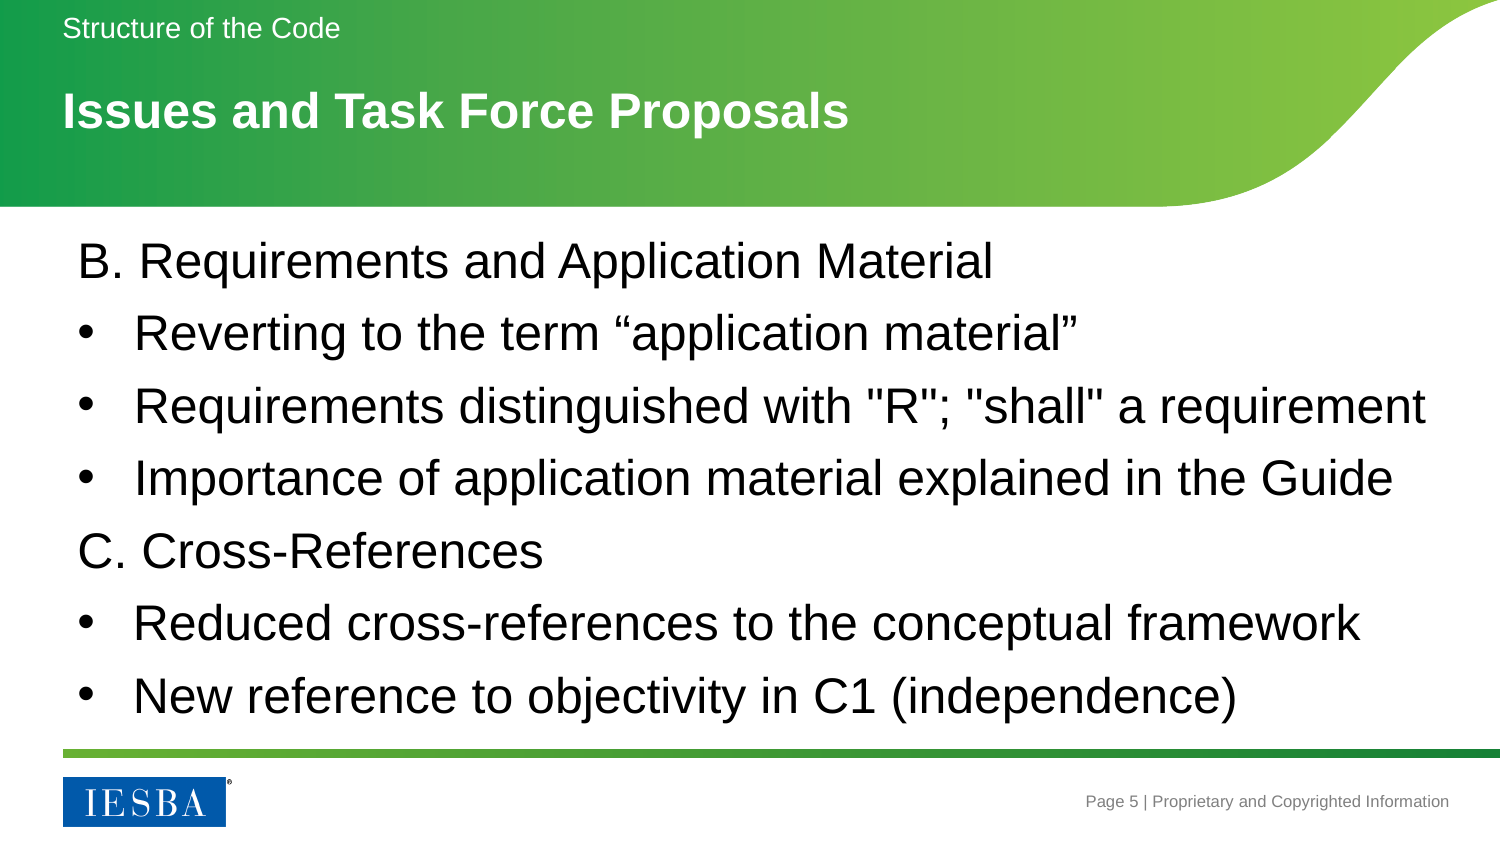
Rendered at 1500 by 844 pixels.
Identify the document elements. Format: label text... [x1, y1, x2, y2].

picture [0, 0, 1500, 207]
list B. Requirements and Application Material Reverting to the term “application material” Requirements distinguished with "R"; "shall" a requirement Importance of application material explained in the Guide C. Cross-References Reduced cross-references to the conceptual framework New reference to objectivity in C1 (independence) [62, 220, 1450, 724]
title Issues and Task Force Proposals [62, 75, 1300, 142]
picture [63, 777, 232, 827]
subtitle Structure of the Code [62, 9, 500, 38]
